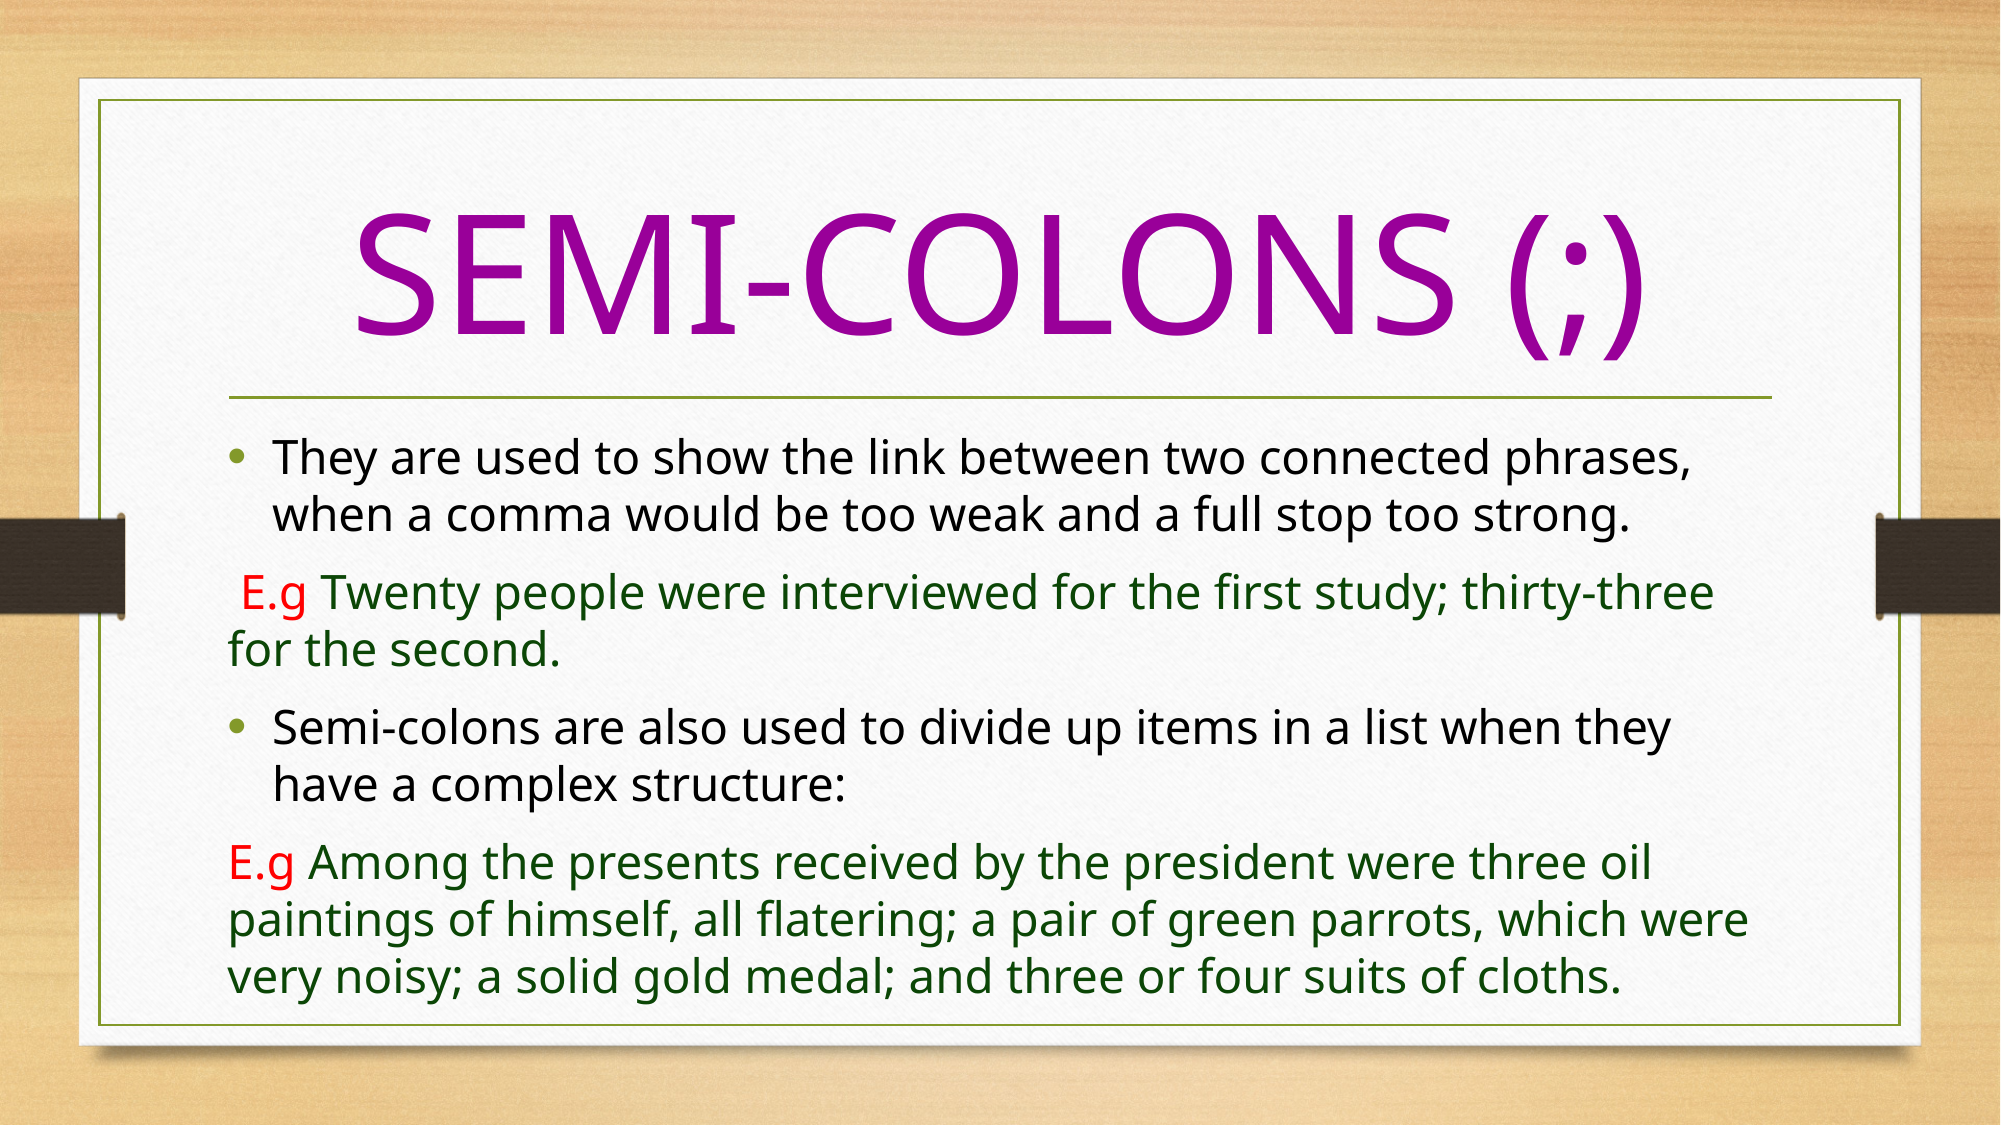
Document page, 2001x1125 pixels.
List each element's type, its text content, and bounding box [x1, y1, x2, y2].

picture [0, 0, 2001, 1125]
title SEMI-COLONS (;) [212, 161, 1788, 375]
list They are used to show the link between two connected phrases, when a comma would be too weak and a full stop too strong. E.g Twenty people were interviewed for the first study; thirty-three for the second. Semi-colons are also used to divide up items in a list when they have a complex structure: E.g Among the presents received by the president were three oil paintings of himself, all flatering; a pair of green parrots, which were very noisy; a solid gold medal; and three or four suits of cloths. [212, 419, 1788, 1019]
